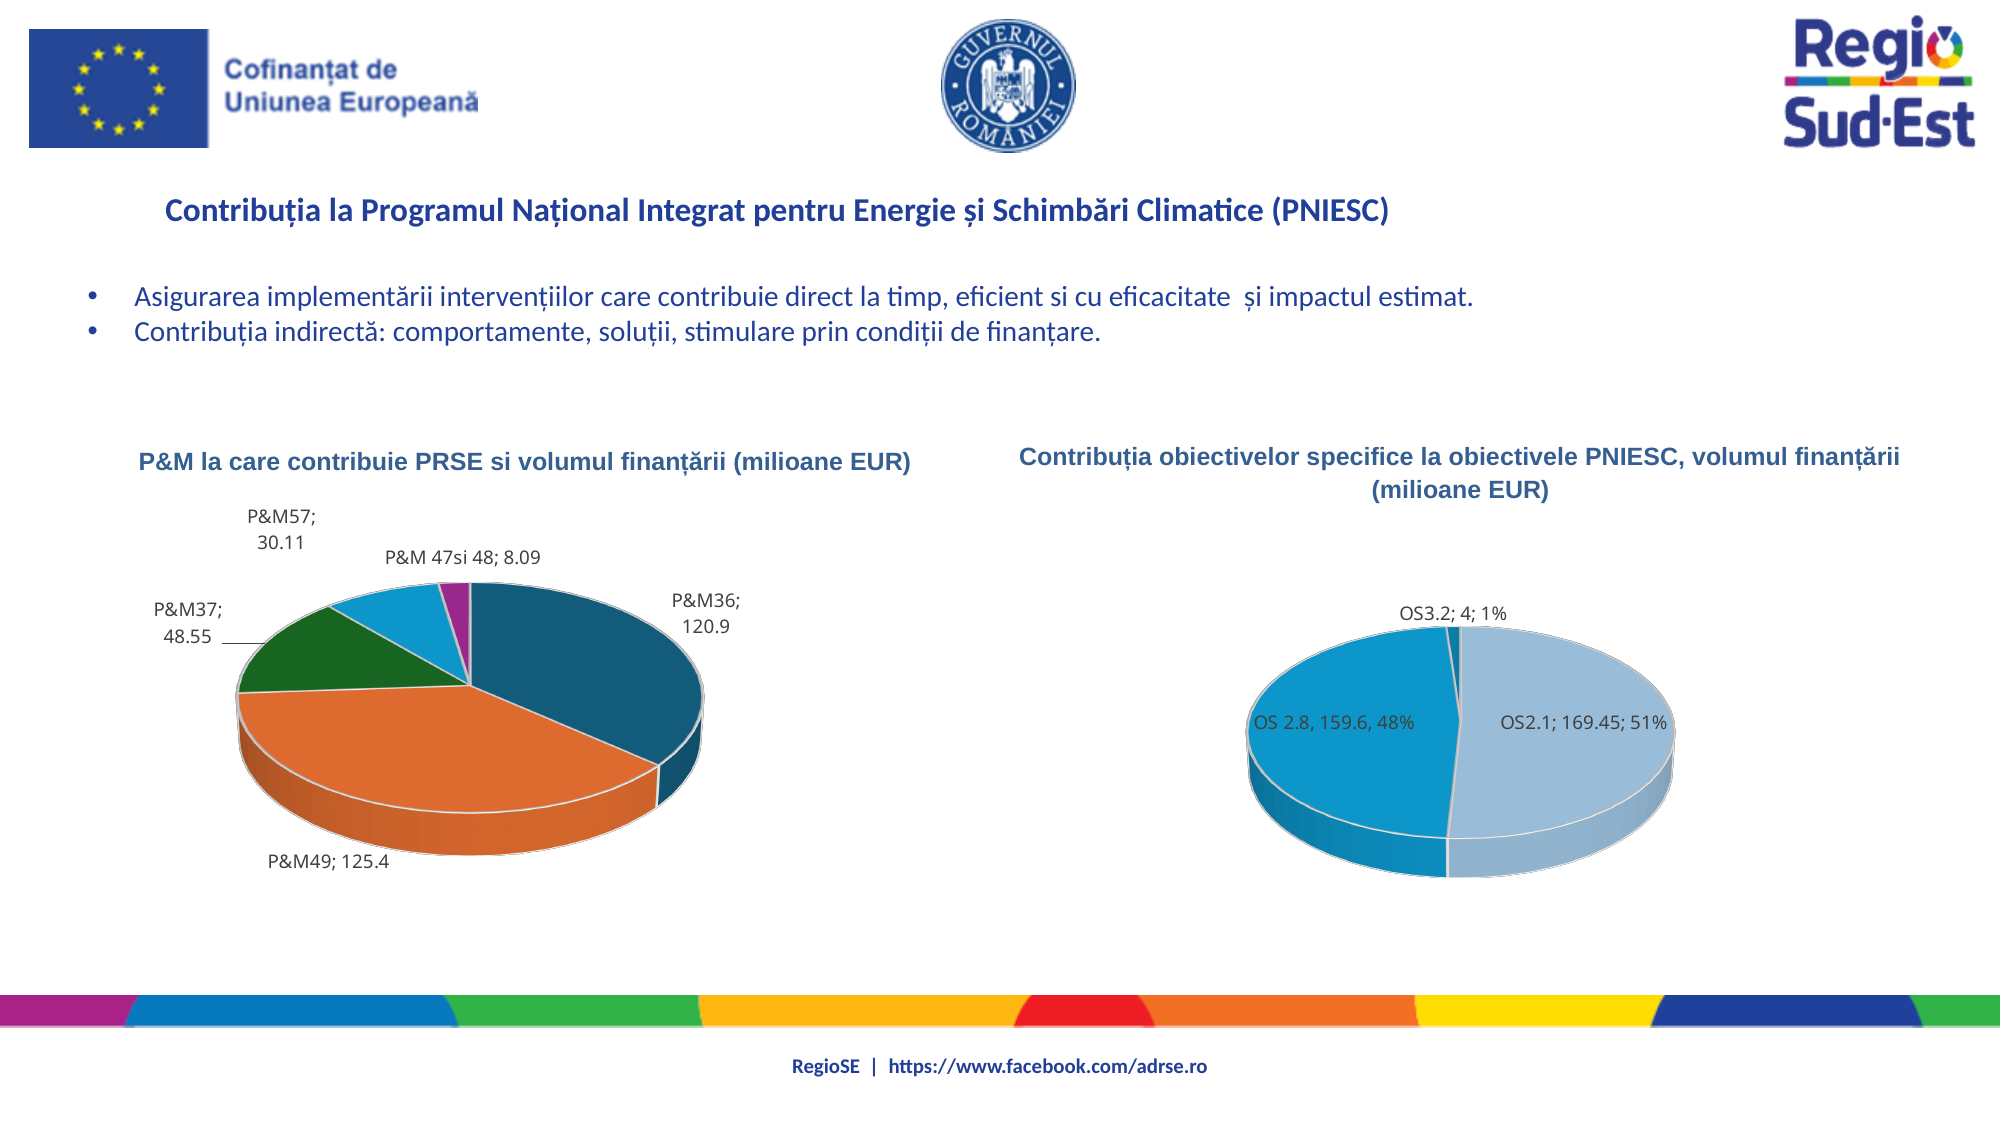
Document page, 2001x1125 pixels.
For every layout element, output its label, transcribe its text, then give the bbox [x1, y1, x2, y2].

text_box RegioSE | https://www.facebook.com/adrse.ro [776, 1029, 1223, 1085]
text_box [108, 422, 976, 925]
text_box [974, 428, 1947, 951]
picture [1759, 0, 2000, 220]
text_box Asigurarea implementării intervențiilor care contribuie direct la timp, eficient si cu eficacitate și impactul estimat. Contribuția indirectă: comportamente, soluții, stimulare prin condiții de finanțare. [72, 270, 1773, 356]
picture [941, 19, 1076, 153]
text_box Contribuția la Programul Național Integrat pentru Energie și Schimbări Climatice (PNIESC) [150, 180, 1850, 314]
picture [0, 995, 2000, 1029]
picture [28, 28, 478, 148]
